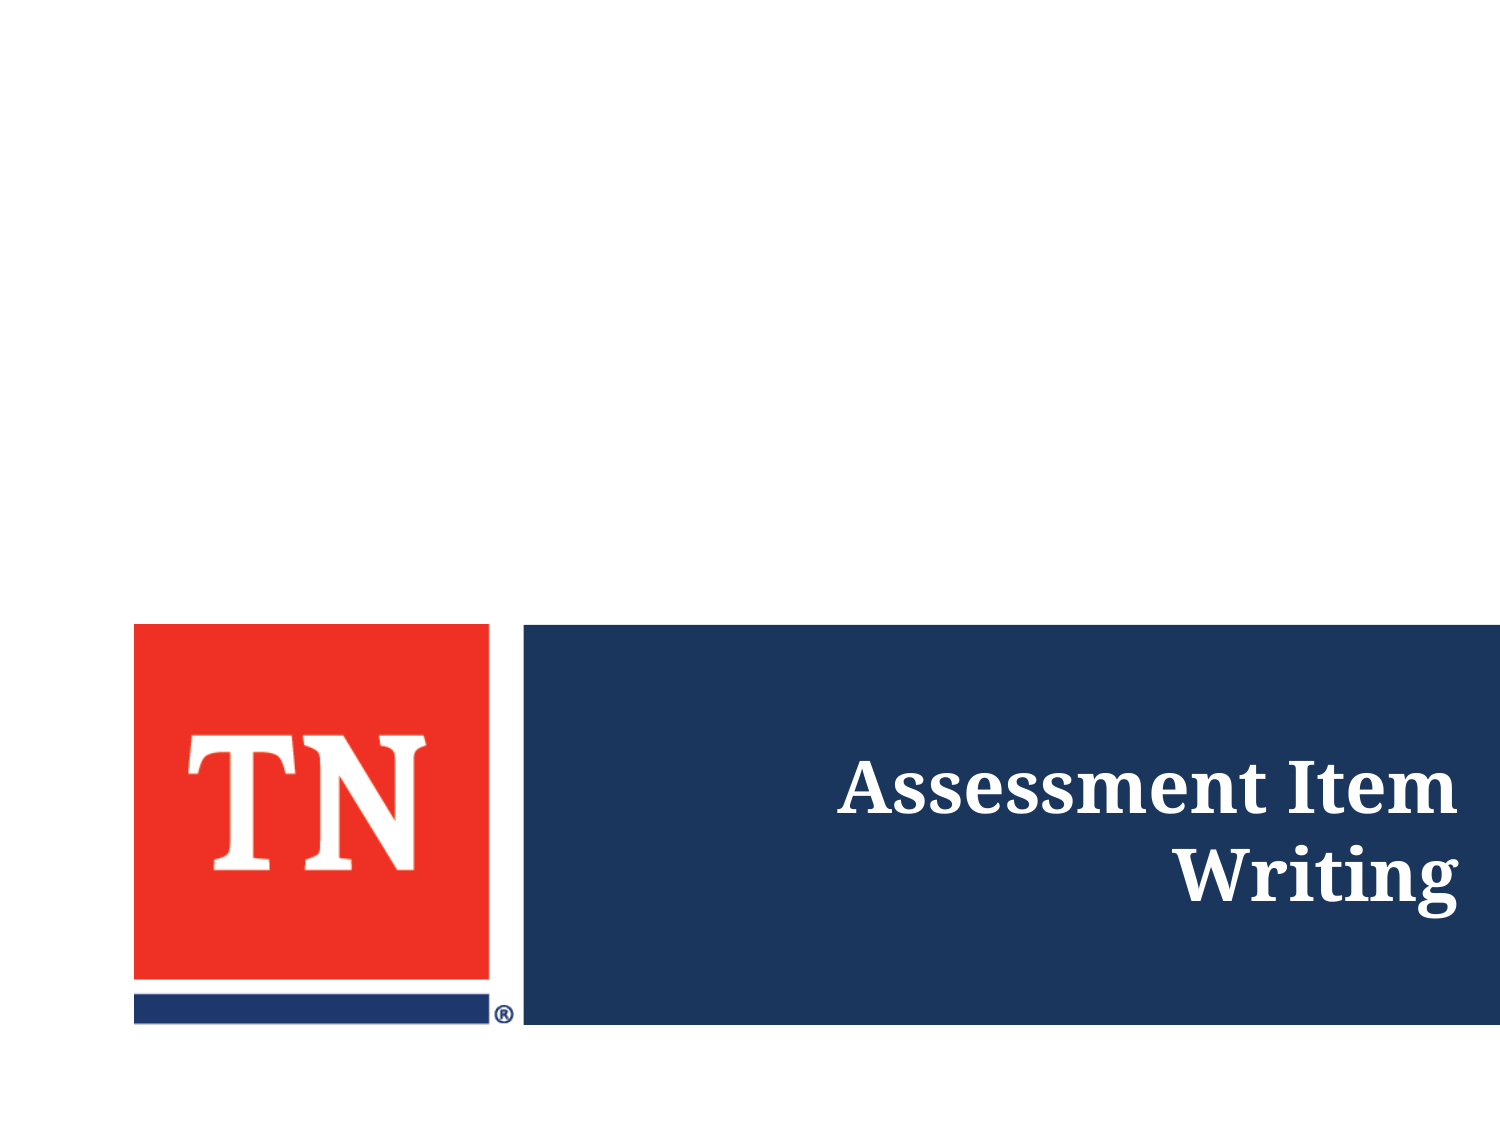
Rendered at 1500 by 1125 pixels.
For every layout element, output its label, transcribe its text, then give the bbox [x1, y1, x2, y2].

title Assessment Item Writing [562, 662, 1475, 994]
picture [134, 624, 525, 1025]
